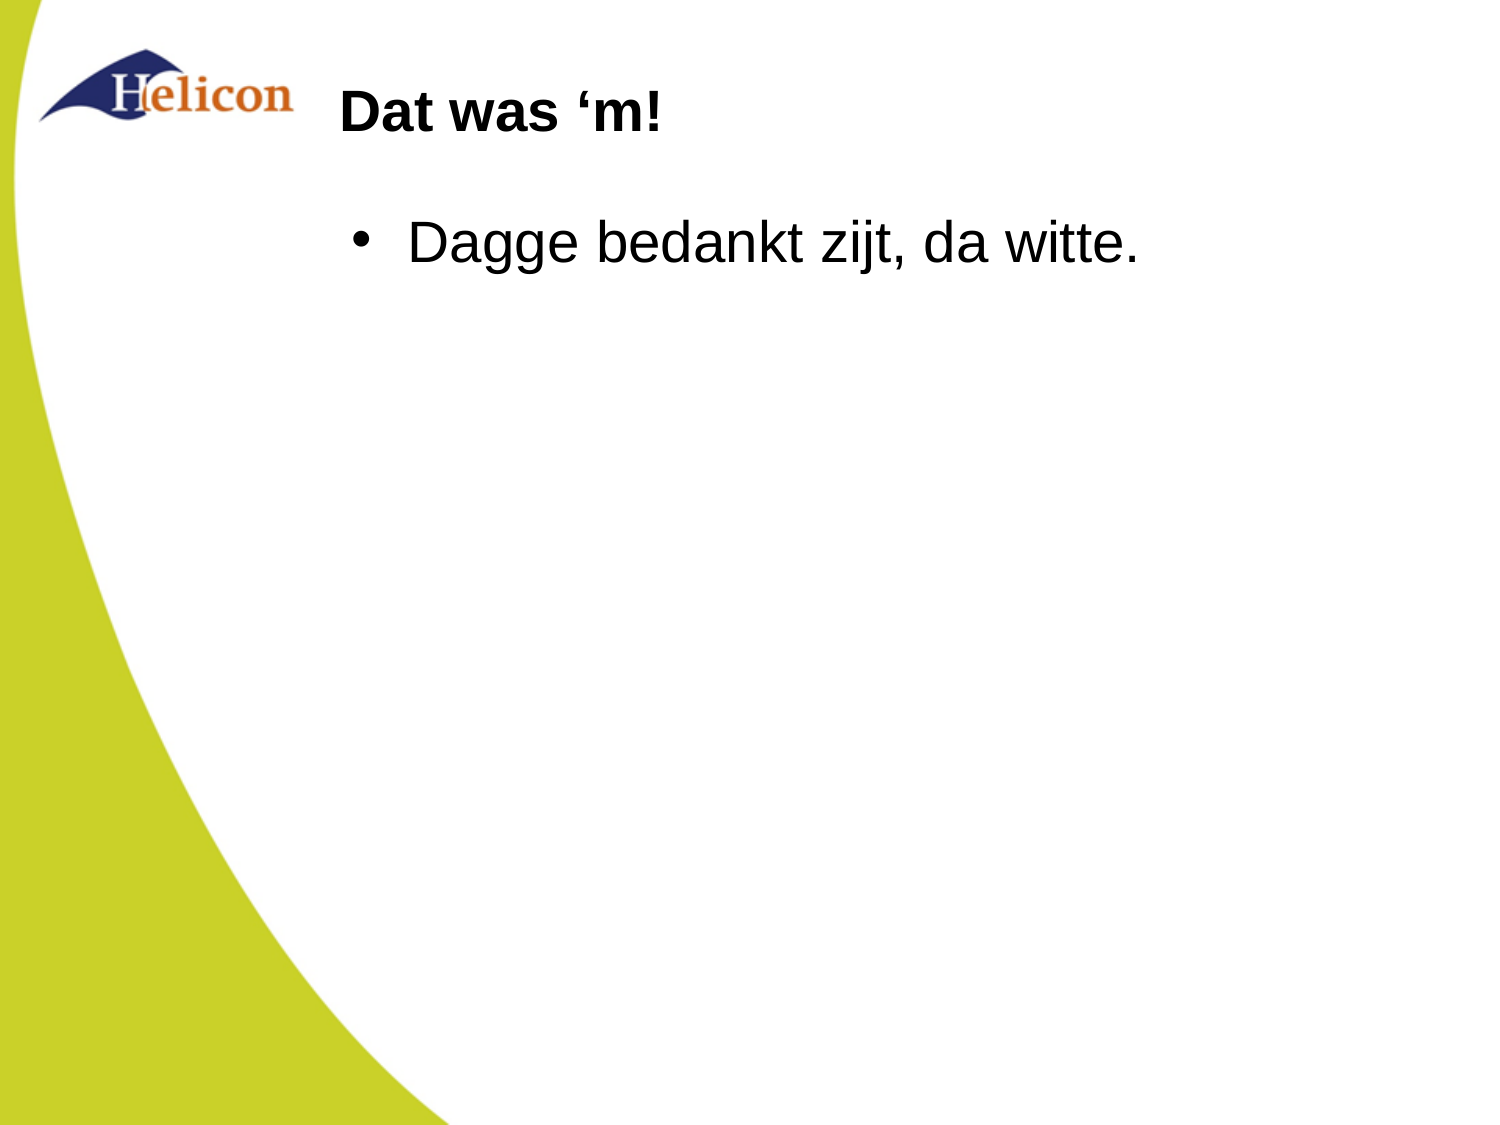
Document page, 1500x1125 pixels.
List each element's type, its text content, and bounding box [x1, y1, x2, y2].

picture [0, 0, 1500, 1125]
title Dat was ‘m! [324, 54, 1415, 161]
list Dagge bedankt zijt, da witte. [336, 196, 1425, 1005]
